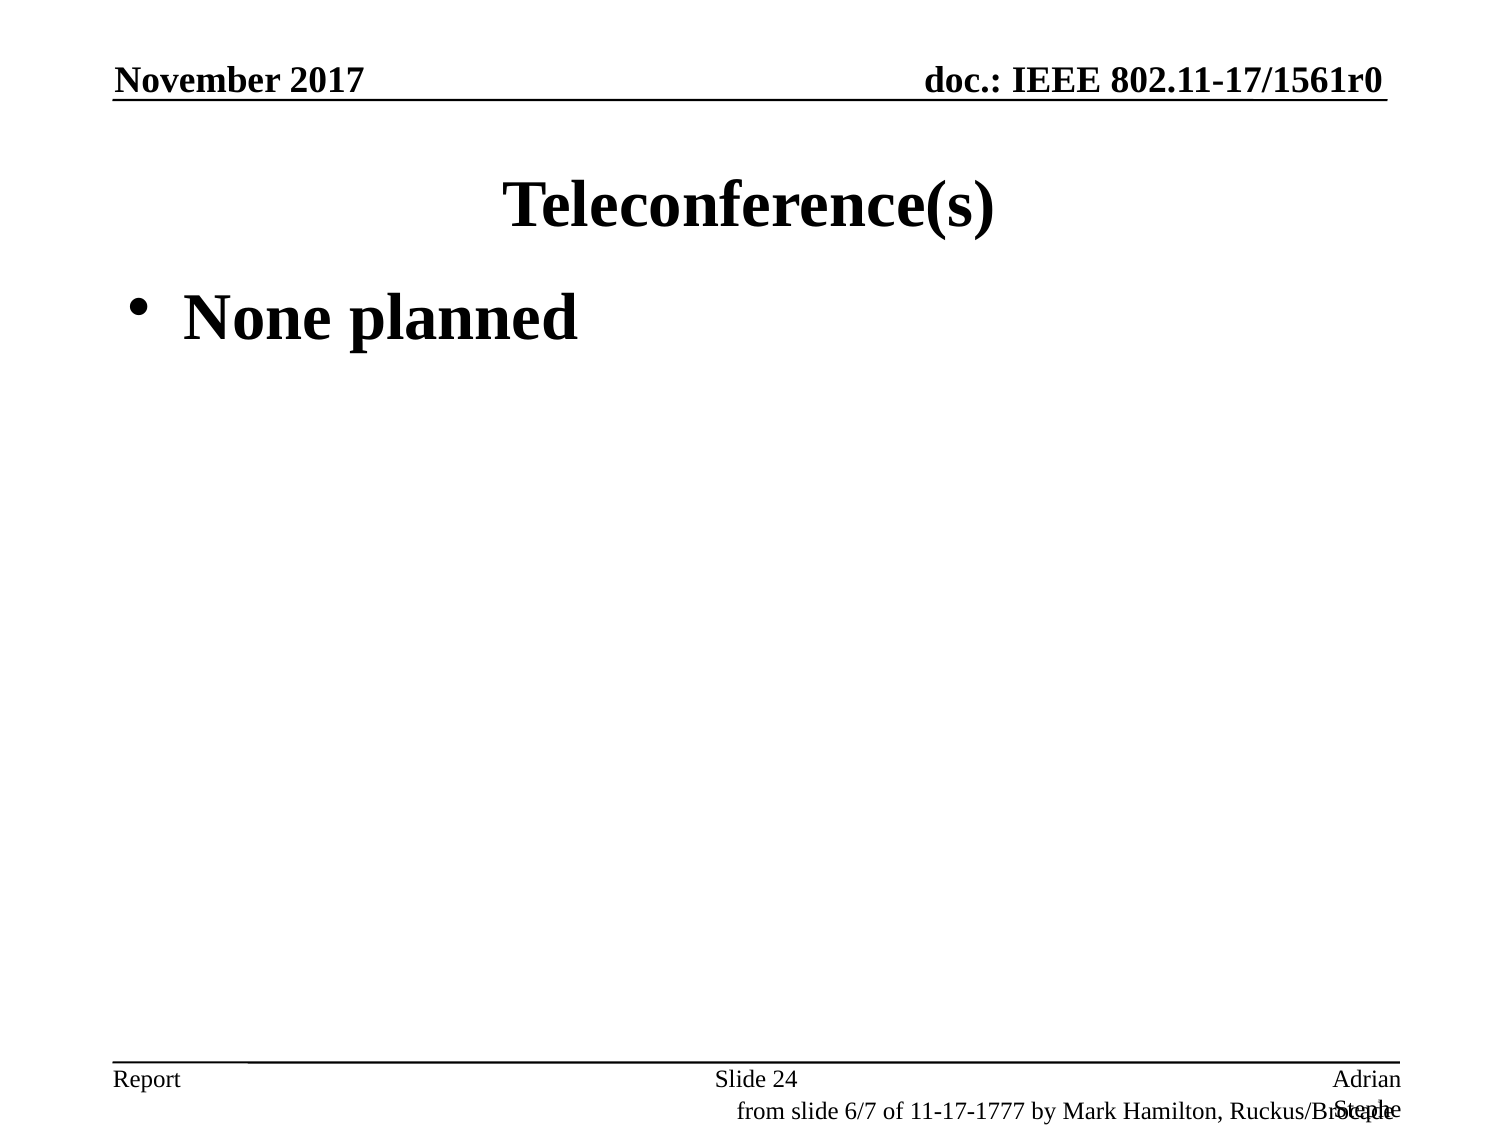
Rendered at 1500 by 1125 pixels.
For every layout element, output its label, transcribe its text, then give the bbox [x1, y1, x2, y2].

text_box from slide 6/7 of 11-17-1777 by Mark Hamilton, Ruckus/Brocade [343, 1087, 1417, 1125]
title Teleconference(s) [112, 112, 1388, 275]
list None planned [112, 275, 1388, 1000]
footer Adrian Stephens, Intel Corporation [1324, 1061, 1402, 1093]
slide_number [114, 54, 374, 101]
slide_number Slide 24 [711, 1061, 801, 1093]
